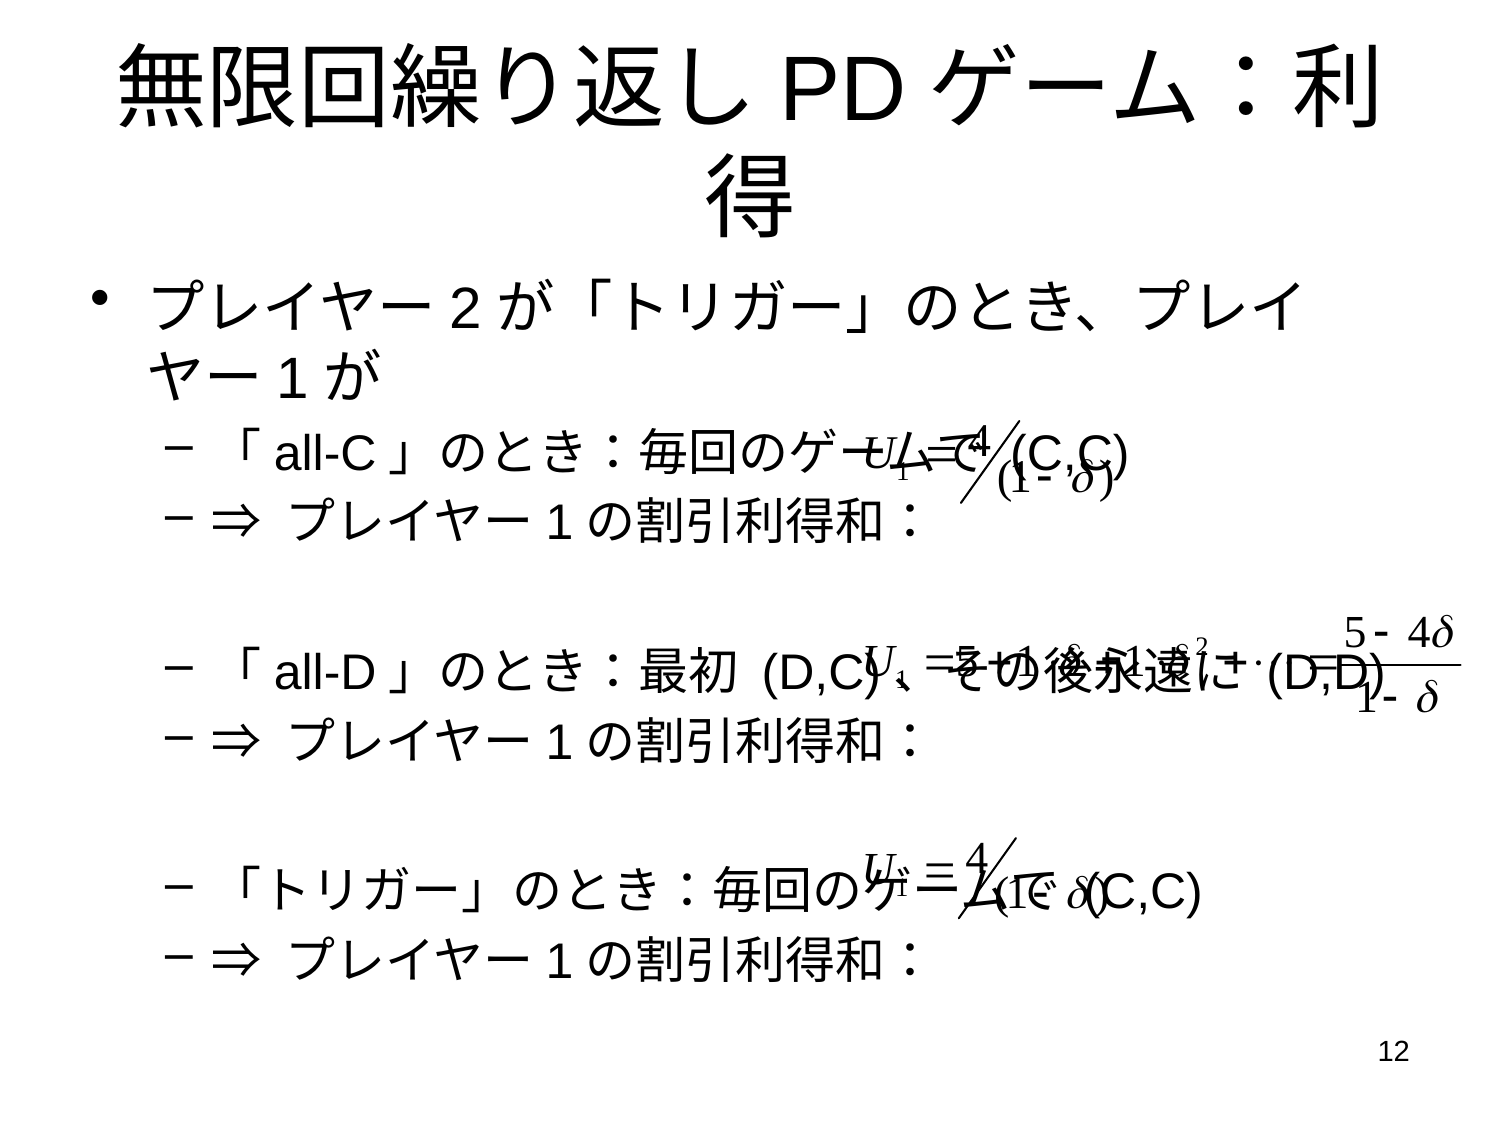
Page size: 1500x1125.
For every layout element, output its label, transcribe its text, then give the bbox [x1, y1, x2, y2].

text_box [857, 601, 1471, 723]
slide_number 12 [1074, 1024, 1426, 1103]
list プレイヤー2が「トリガー」のとき、プレイヤー1が 「all-C」のとき：毎回のゲームで (C,C) ⇒ プレイヤー1の割引利得和： 「all-D」のとき：最初 (D,C)、その後永遠に (D,D) ⇒ プレイヤー1の割引利得和： 「トリガー」のとき：毎回のゲームで (C,C) ⇒ プレイヤー1の割引利得和： [75, 262, 1425, 1005]
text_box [857, 408, 1123, 516]
title 無限回繰り返しPDゲーム：利得 [75, 45, 1425, 233]
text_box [857, 825, 1117, 931]
